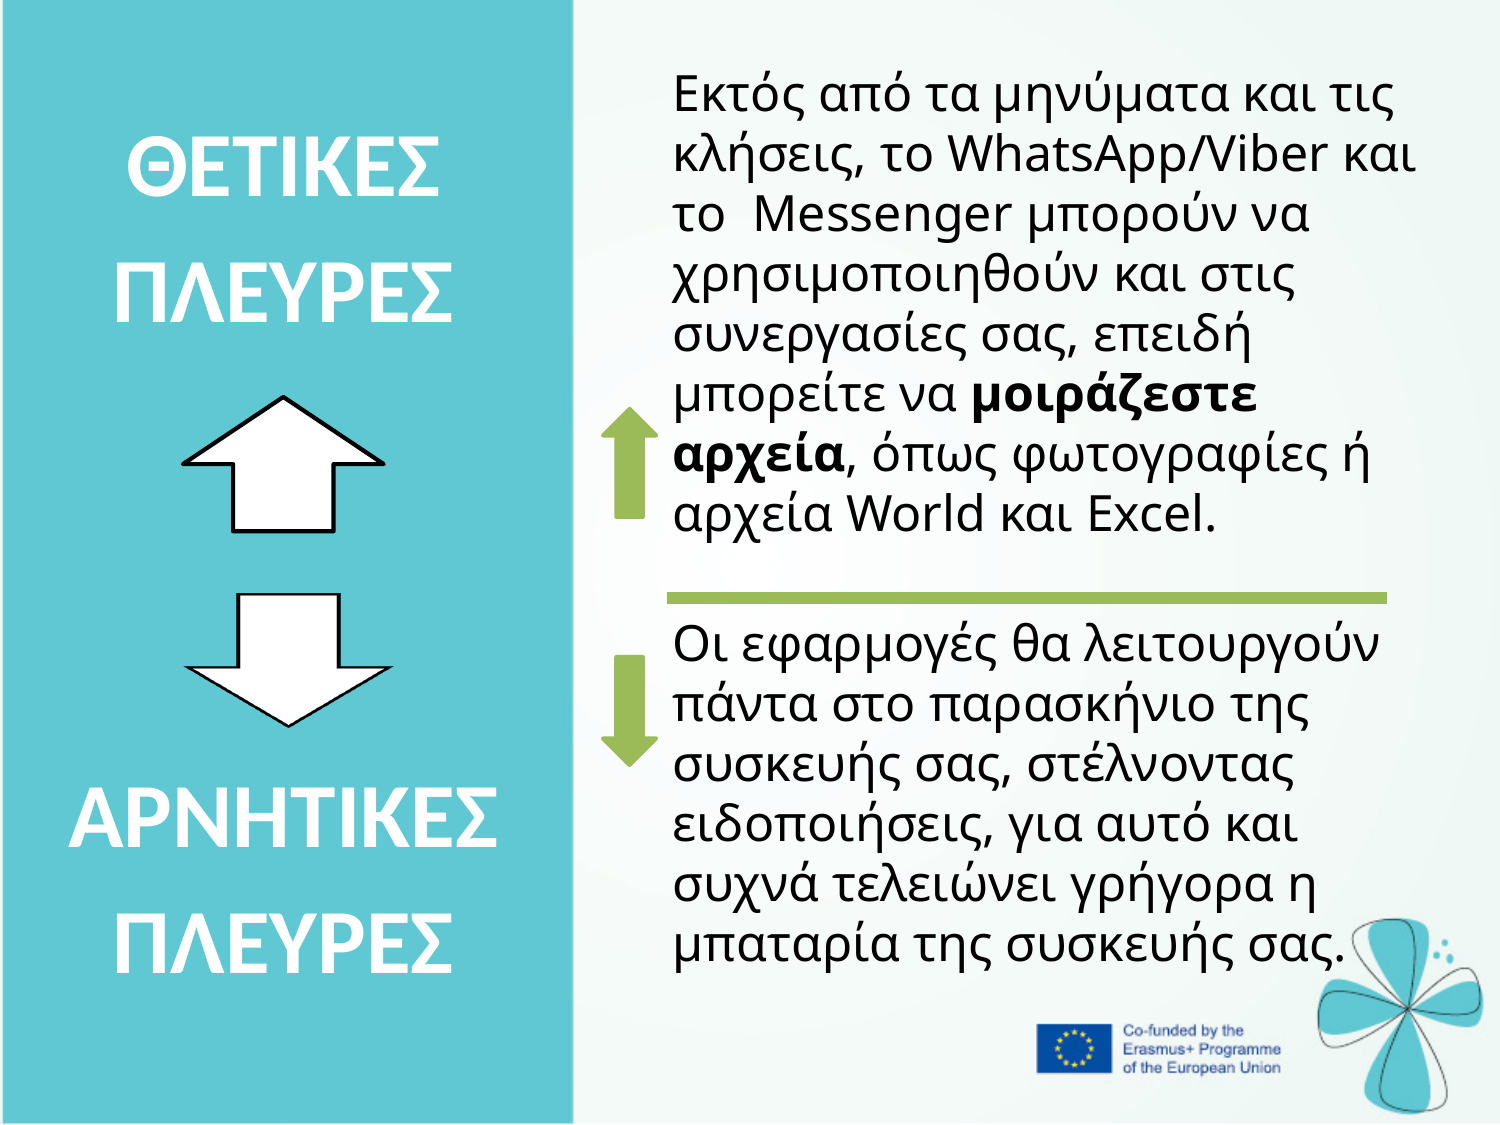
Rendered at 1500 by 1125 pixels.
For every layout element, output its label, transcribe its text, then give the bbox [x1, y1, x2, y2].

text_box Εκτός από τα μηνύματα και τις κλήσεις, το WhatsApp/Viber και το Messenger μπορούν να χρησιμοποιηθούν και στις συνεργασίες σας, επειδή μπορείτε να μοιράζεστε αρχεία, όπως φωτογραφίες ή αρχεία World και Excel. Οι εφαρμογές θα λειτουργούν πάντα στο παρασκήνιο της συσκευής σας, στέλνοντας ειδοποιήσεις, για αυτό και συχνά τελειώνει γρήγορα η μπαταρία της συσκευής σας. [657, 54, 1454, 980]
text_box [601, 654, 657, 767]
table_header ΑΡΝΗΤΙΚΕΣ ΠΛΕΥΡΕΣ [52, 765, 515, 997]
text_box [180, 395, 386, 534]
picture [0, 0, 1500, 1125]
table_header ΘΕΤΙΚΕΣ ΠΛΕΥΡΕΣ [52, 114, 515, 346]
text_box [601, 406, 657, 519]
